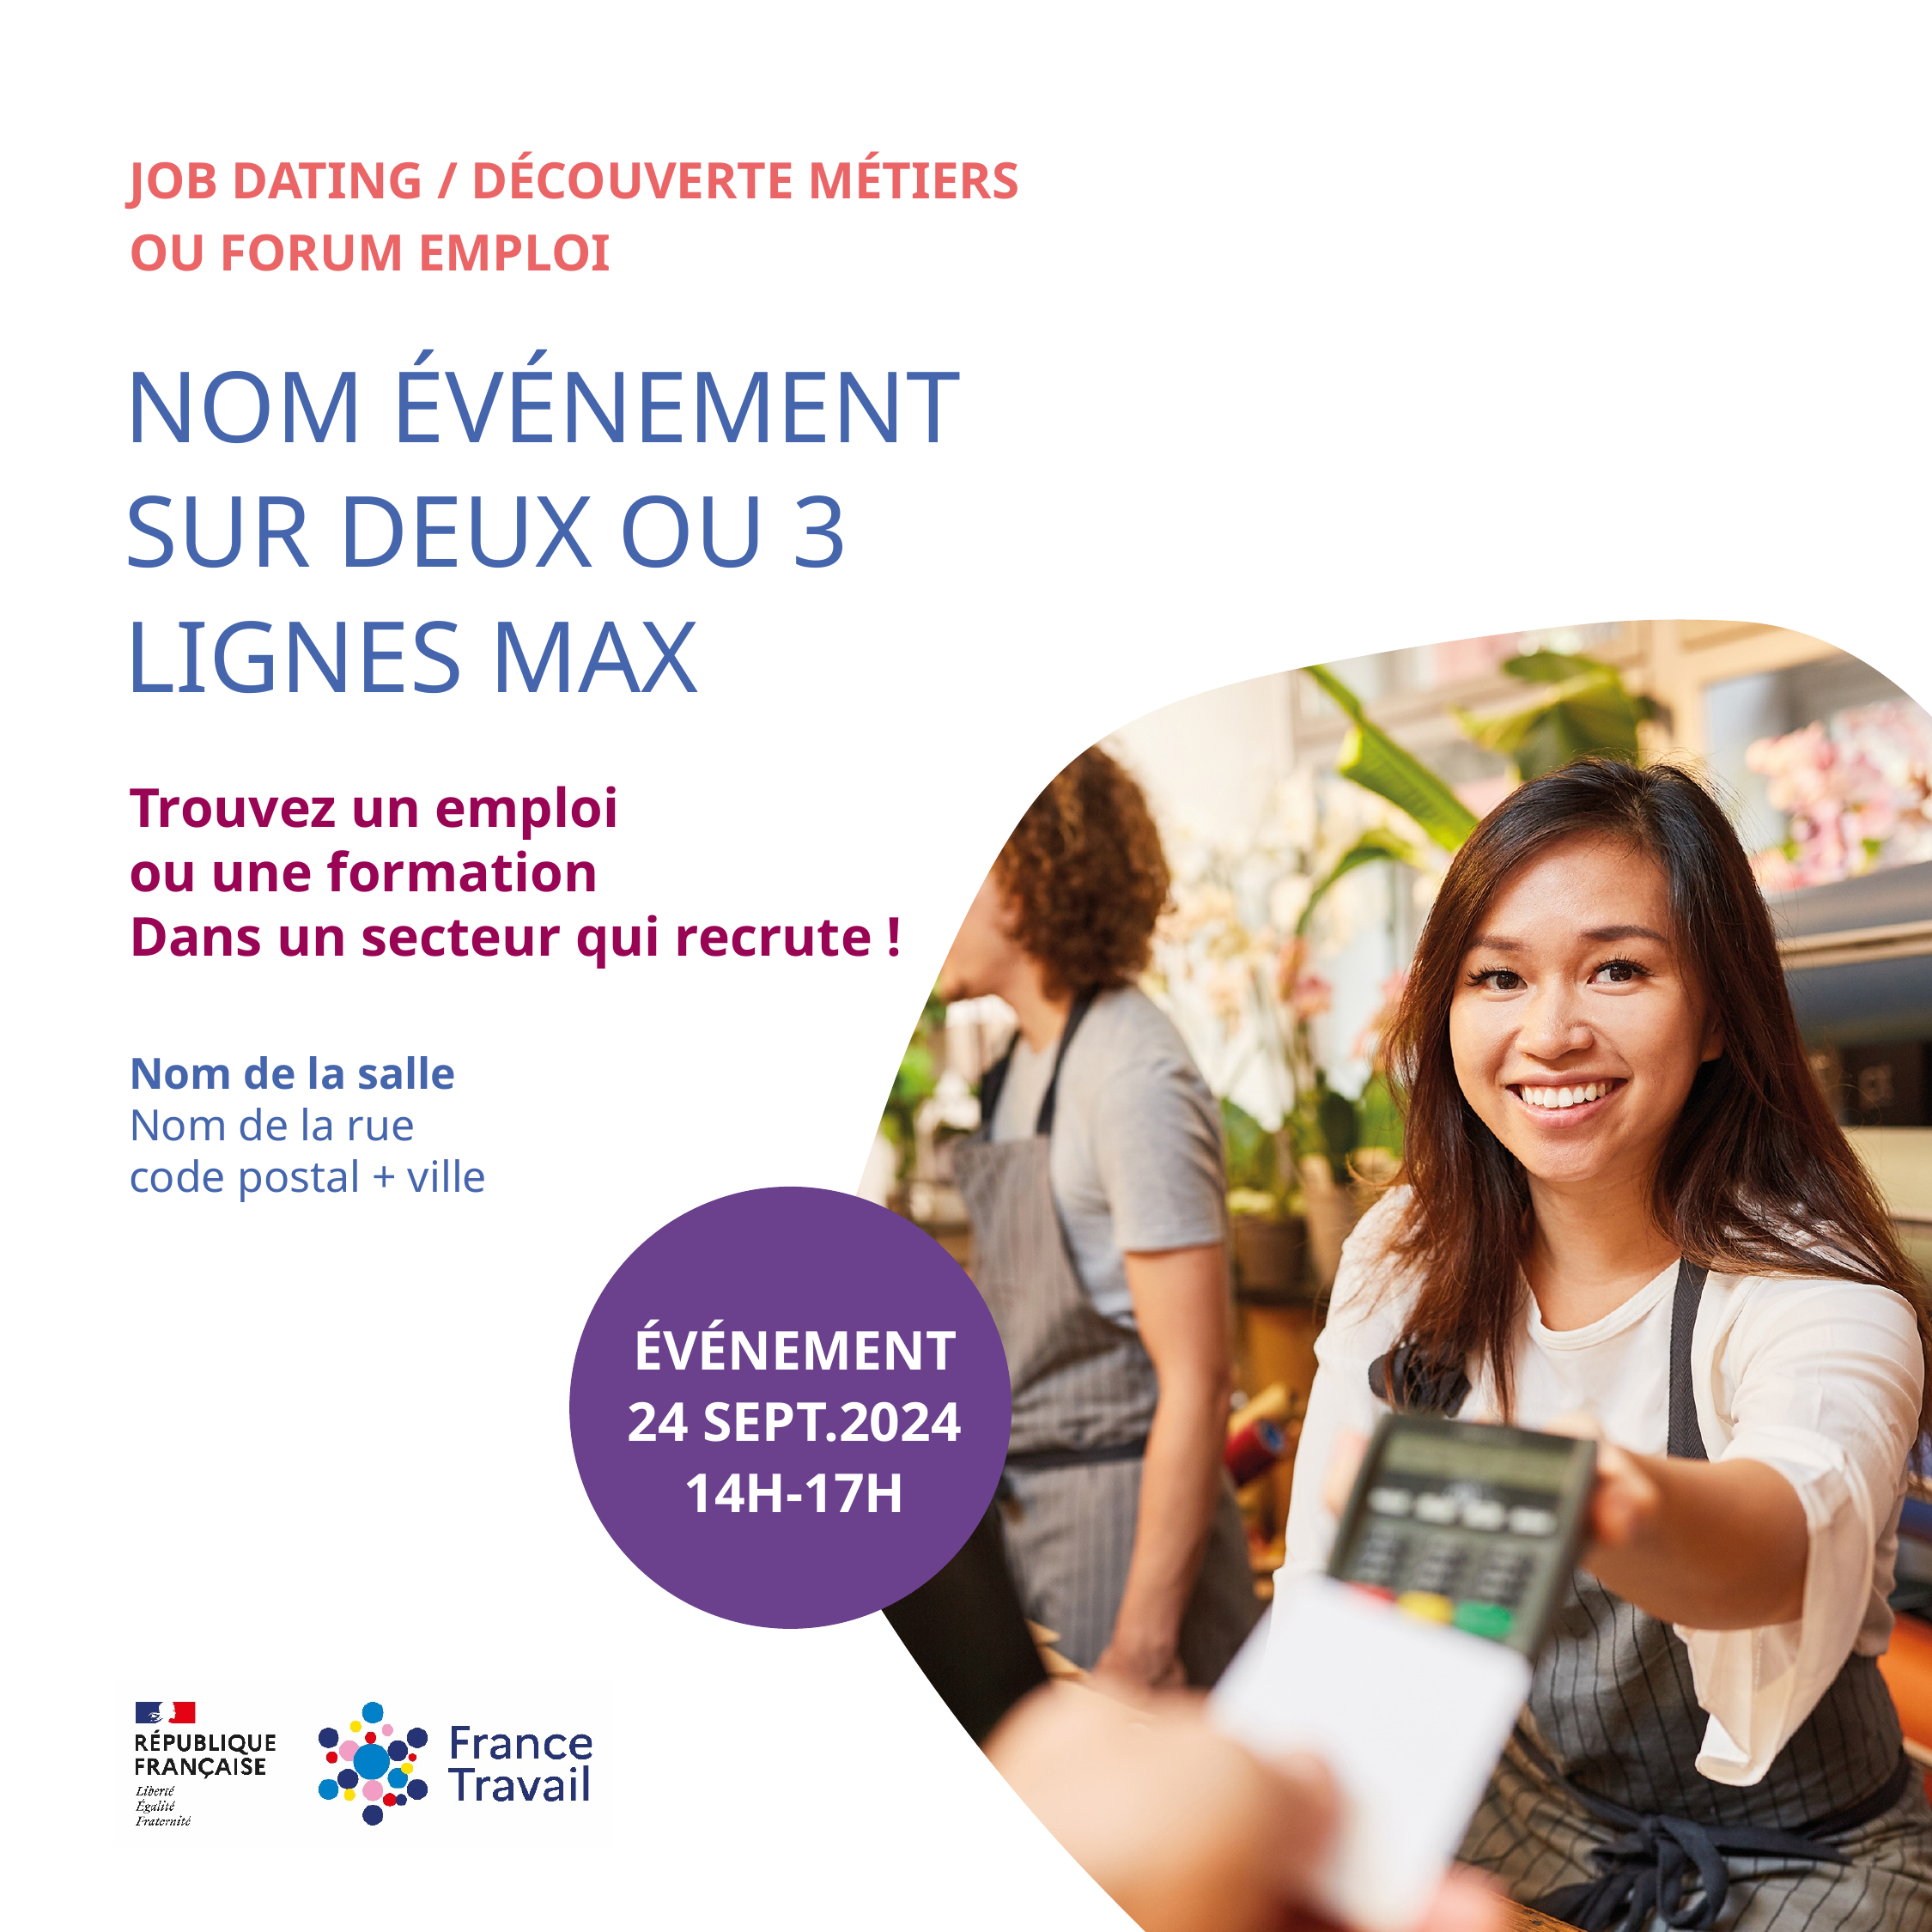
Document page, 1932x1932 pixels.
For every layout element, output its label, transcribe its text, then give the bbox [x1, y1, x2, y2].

text_box Événement 24 sept.2024 14h-17h [493, 1302, 1097, 1530]
text_box [882, 619, 1932, 1932]
text_box Nom de la salle Nom de la rue code postal + ville [116, 1040, 1252, 1207]
text_box [605, 1530, 976, 1630]
text_box Job dating / découverte métiers ou Forum emploi [116, 131, 1214, 288]
text_box [595, 1207, 986, 1302]
picture [113, 1680, 614, 1847]
text_box Nom événement Sur deux ou 3 lignes max [111, 330, 1210, 719]
text_box Trouvez un emploi ou une formation Dans un secteur qui recrute ! [116, 767, 1165, 973]
